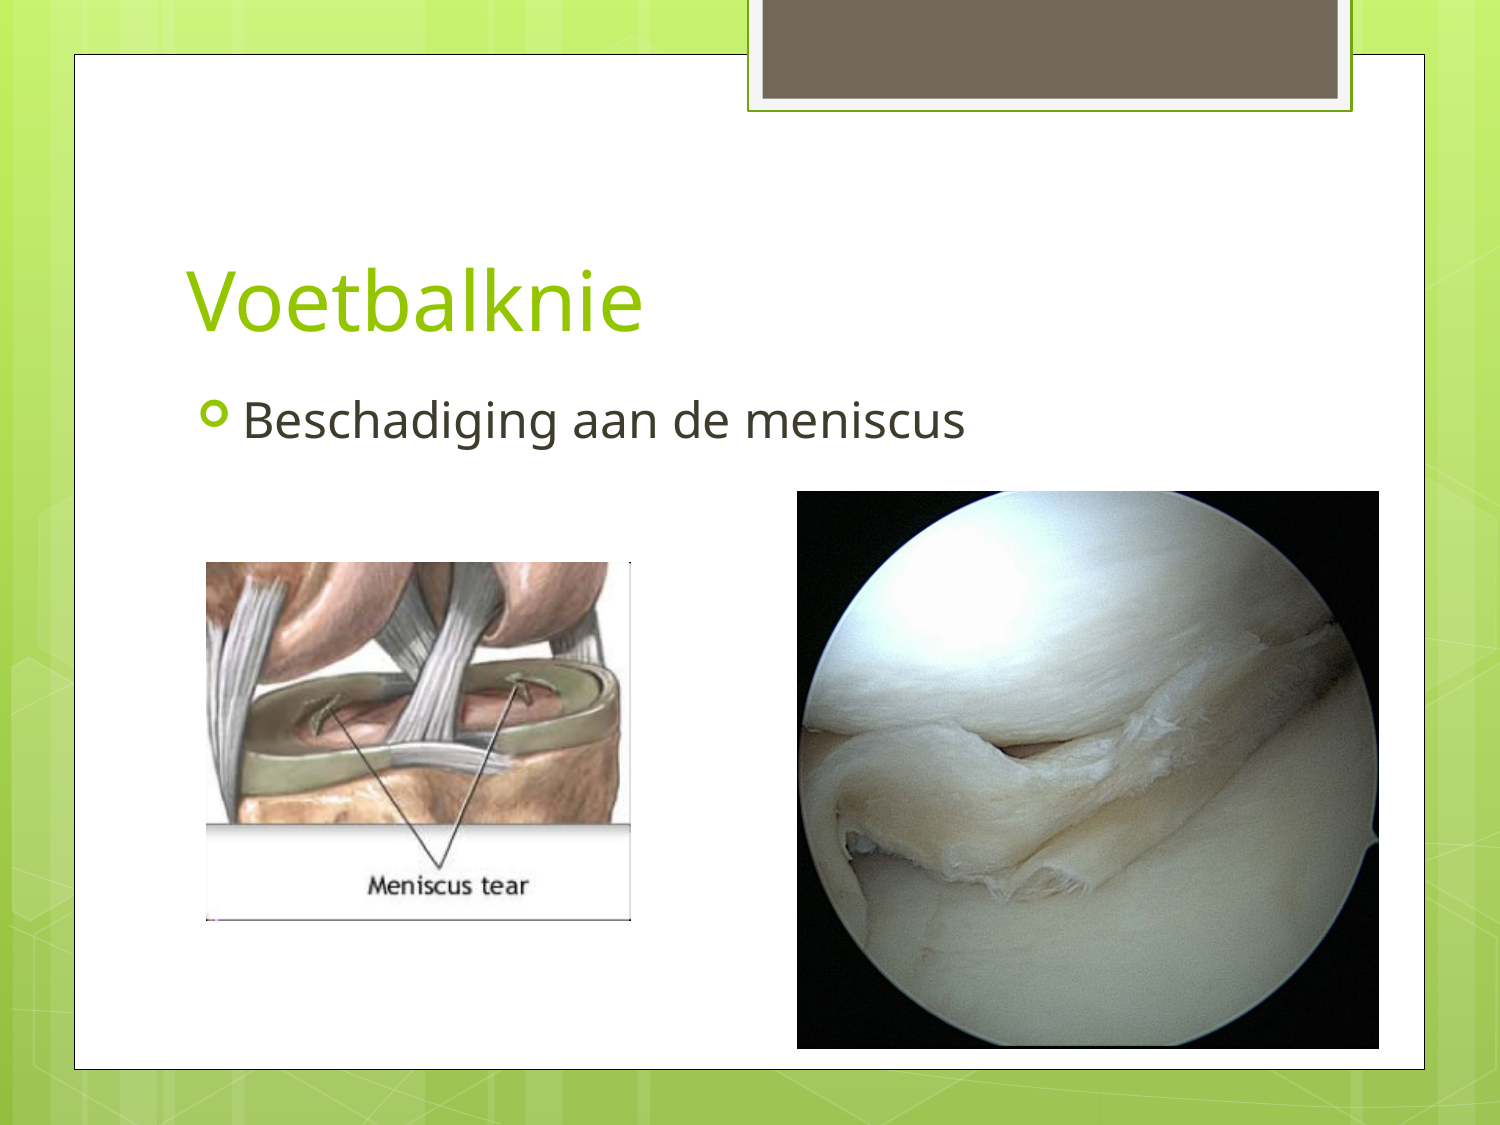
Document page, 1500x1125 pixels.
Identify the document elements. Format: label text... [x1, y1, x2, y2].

list Beschadiging aan de meniscus [171, 381, 1283, 957]
picture [796, 491, 1379, 1049]
title Voetbalknie [171, 168, 1324, 357]
picture [206, 562, 631, 921]
